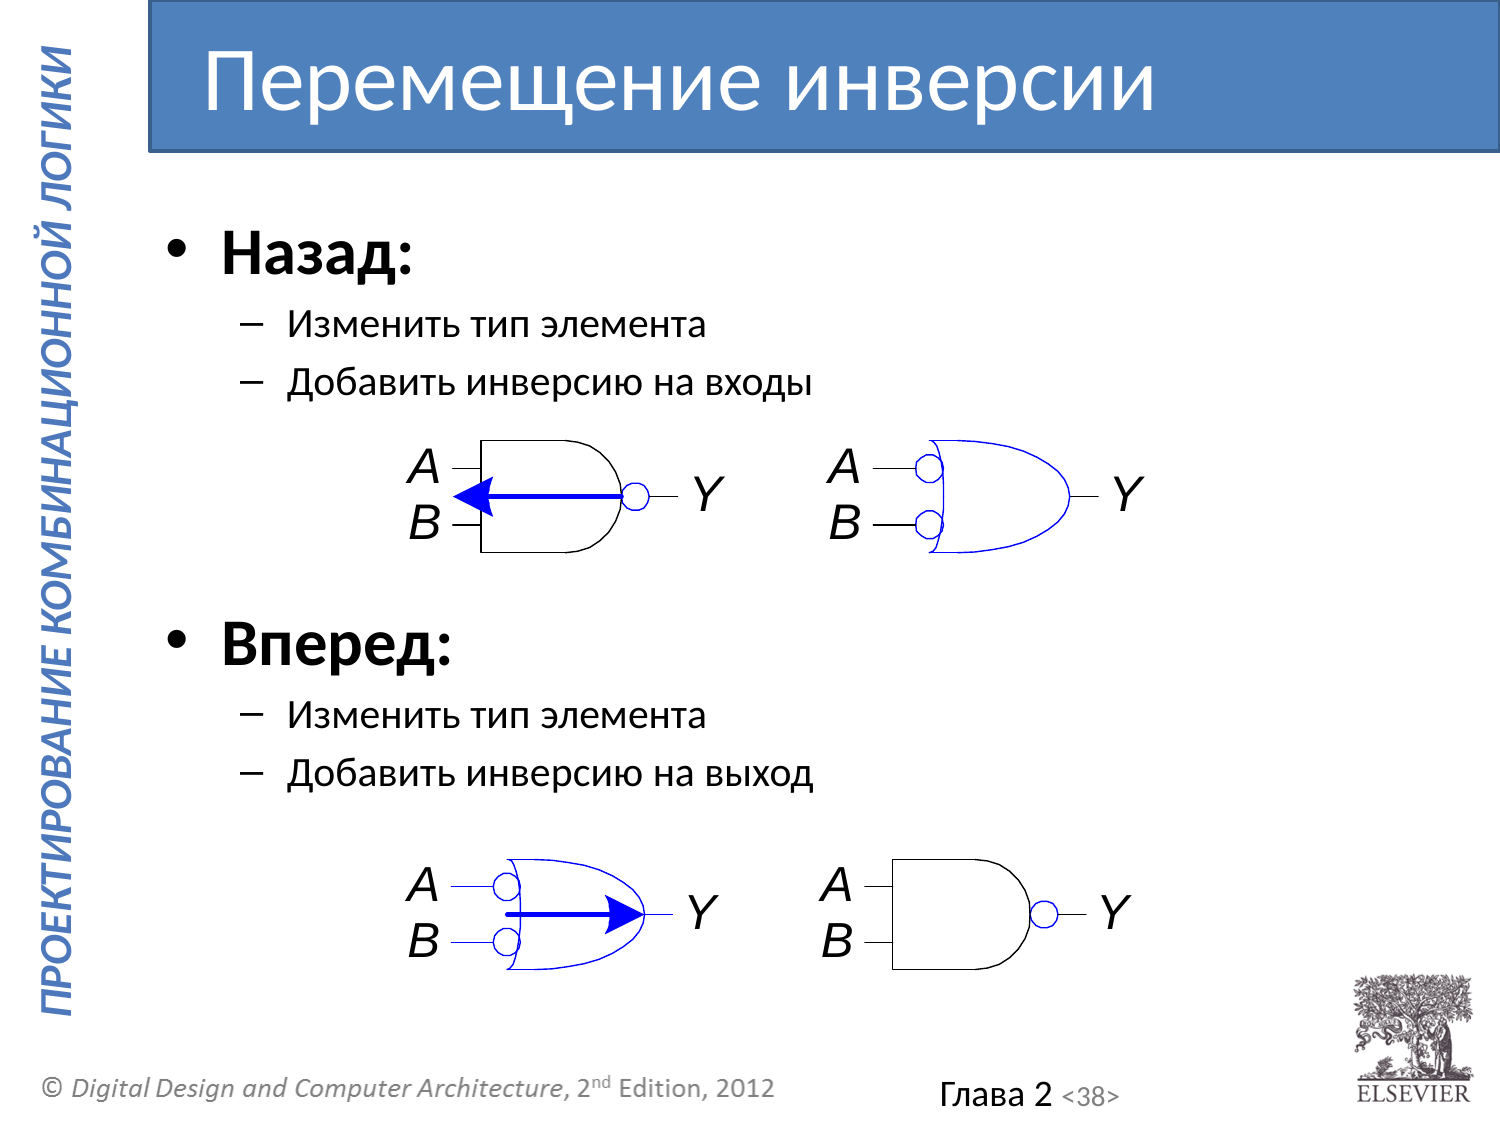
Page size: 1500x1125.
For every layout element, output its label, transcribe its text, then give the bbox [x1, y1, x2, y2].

picture [0, 0, 1500, 1125]
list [362, 824, 1176, 1005]
text_box Перемещение инверсии [187, 11, 1488, 136]
list Назад: Изменить тип элемента Добавить инверсию на входы Вперед: Изменить тип элемента Добавить инверсию на выход [150, 200, 1425, 1013]
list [362, 405, 1188, 588]
